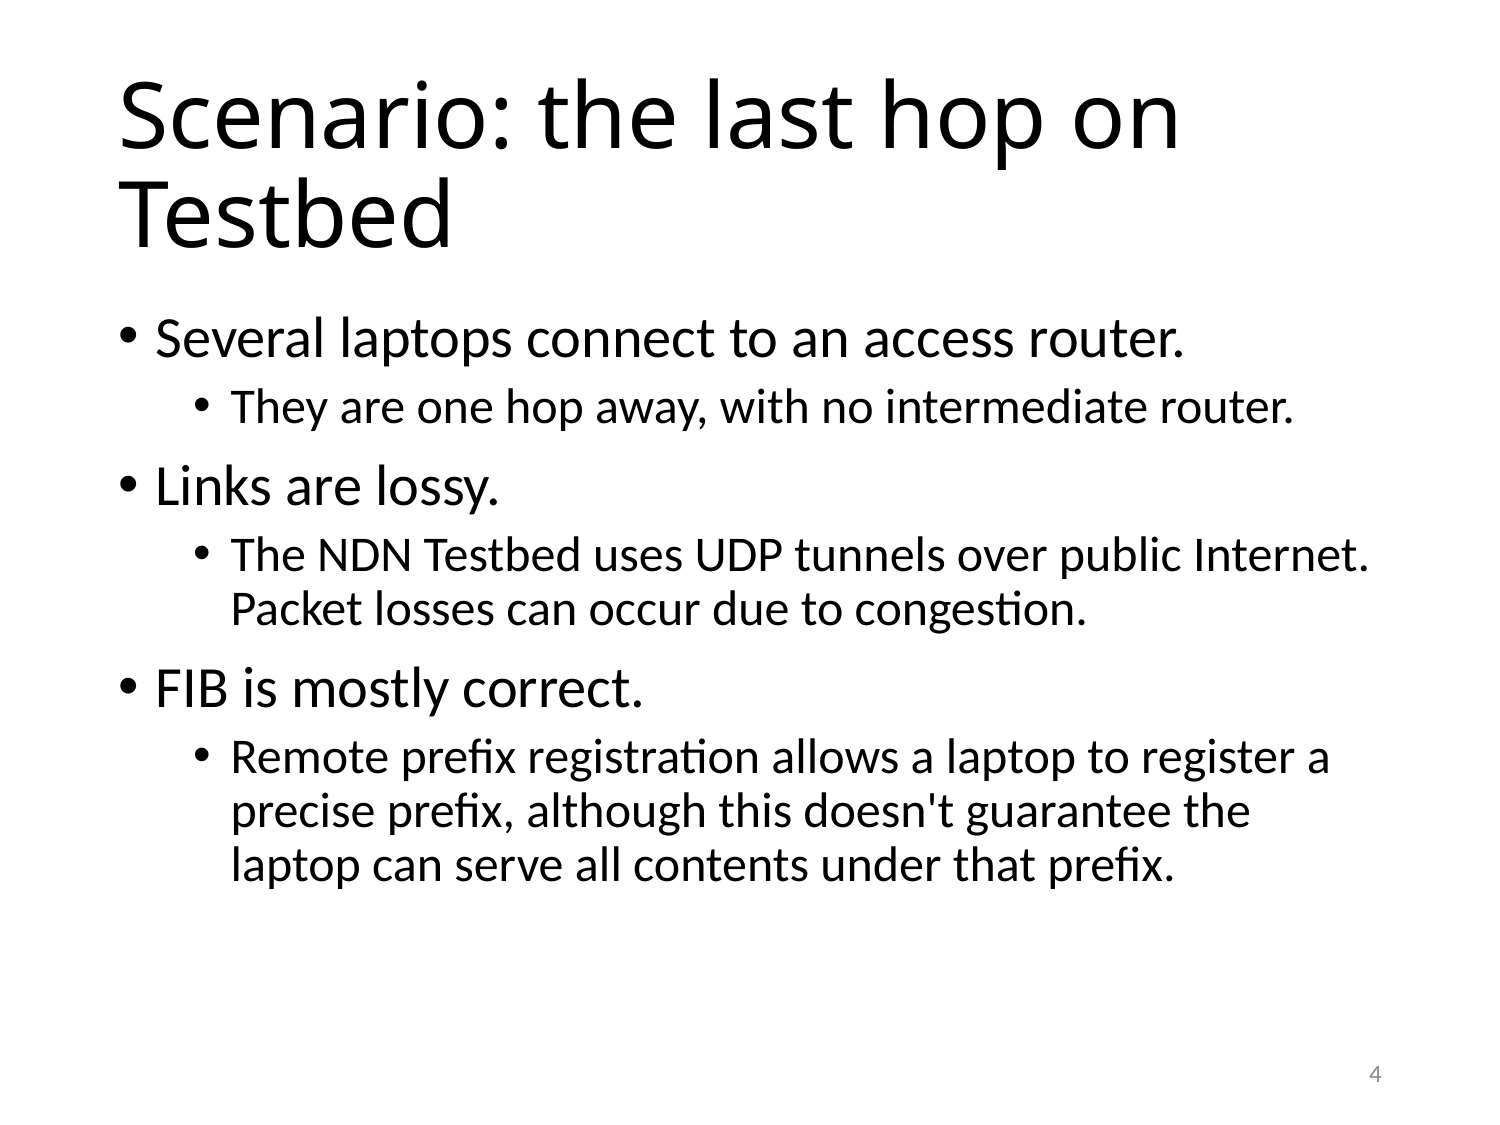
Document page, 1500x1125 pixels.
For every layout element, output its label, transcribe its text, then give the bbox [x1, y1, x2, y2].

list Several laptops connect to an access router. They are one hop away, with no intermediate router. Links are lossy. The NDN Testbed uses UDP tunnels over public Internet. Packet losses can occur due to congestion. FIB is mostly correct. Remote prefix registration allows a laptop to register a precise prefix, although this doesn't guarantee the laptop can serve all contents under that prefix. [103, 299, 1397, 1014]
slide_number 4 [1059, 1042, 1397, 1103]
title Scenario: the last hop on Testbed [103, 59, 1397, 278]
